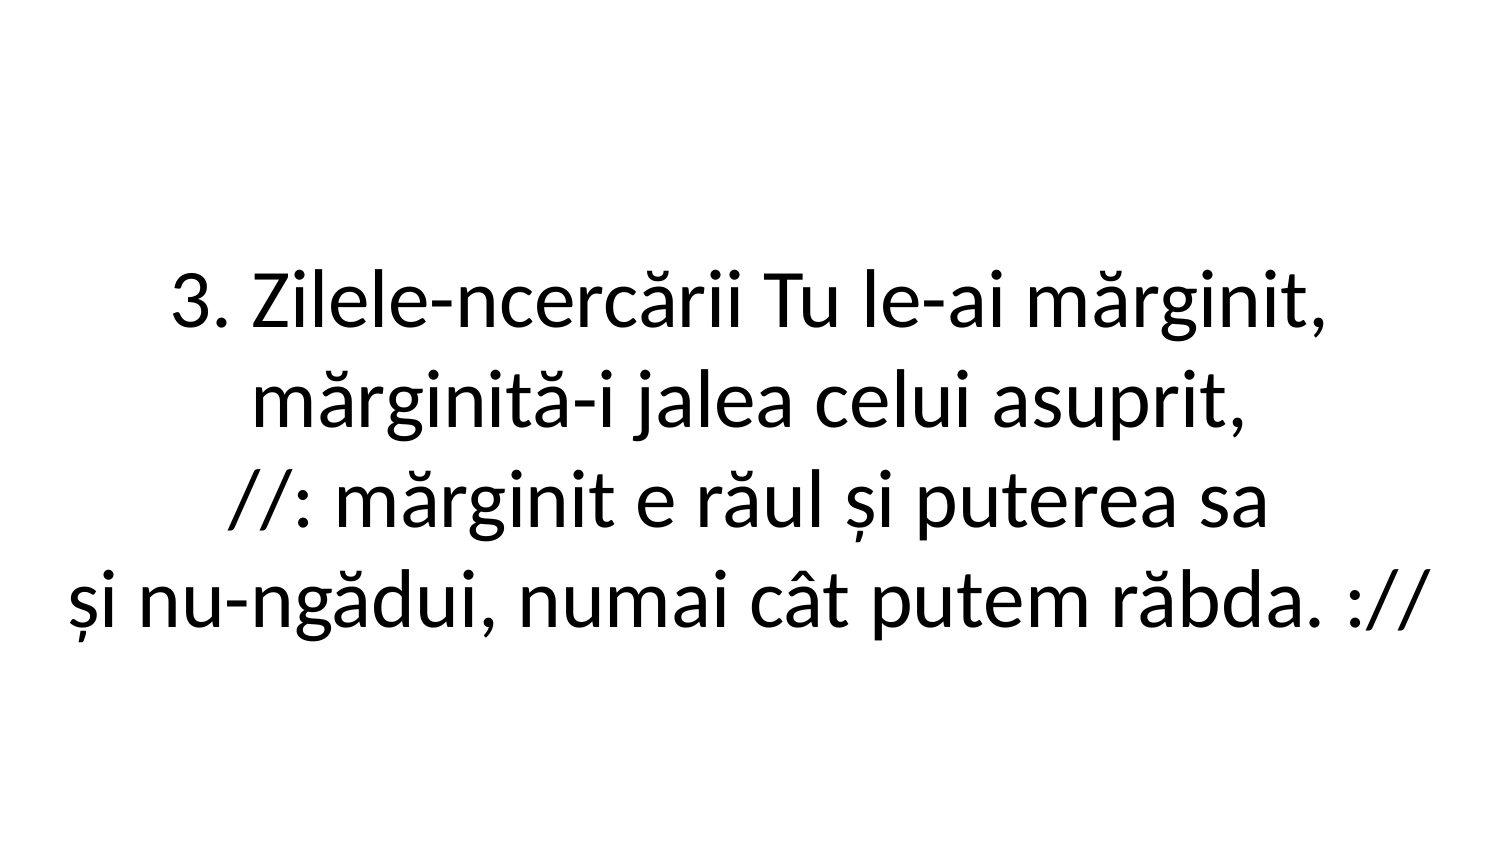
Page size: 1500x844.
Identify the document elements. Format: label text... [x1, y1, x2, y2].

text_box 3. Zilele-ncercării Tu le-ai mărginit, mărginită-i jalea celui asuprit, //: mărginit e răul și puterea sa și nu-ngădui, numai cât putem răbda. :// [52, 192, 1448, 652]
